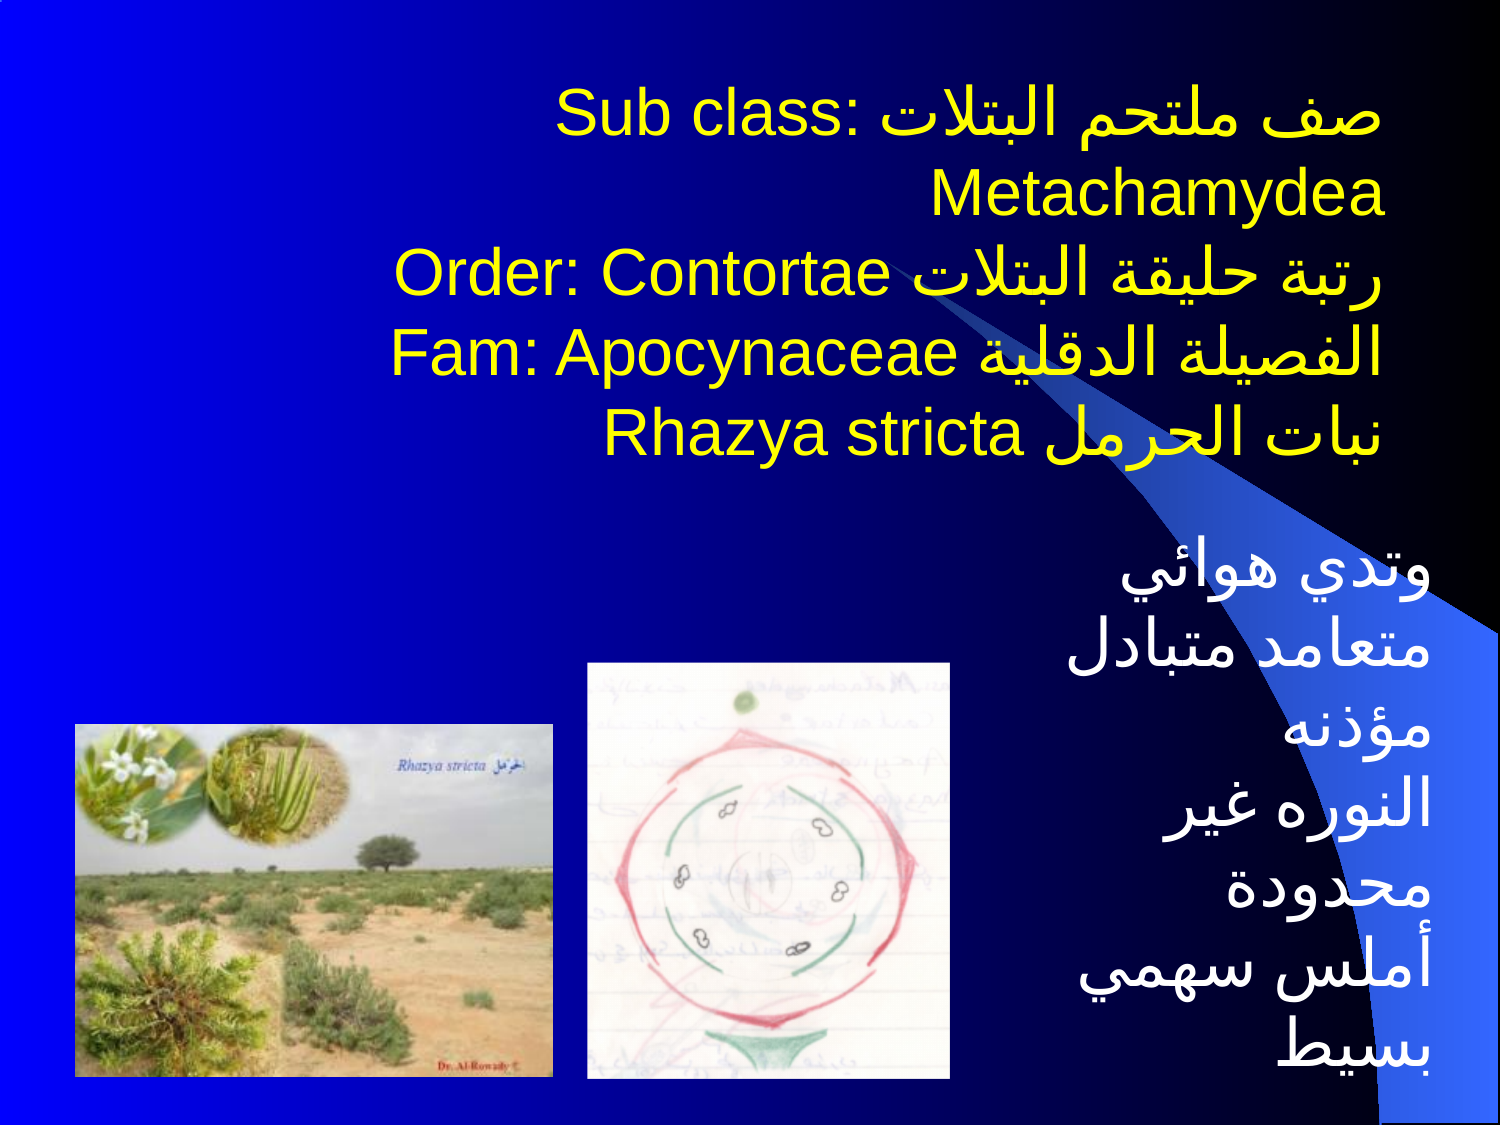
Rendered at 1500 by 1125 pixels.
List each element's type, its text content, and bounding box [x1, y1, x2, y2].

picture [74, 724, 553, 1078]
title صف ملتحم البتلات Sub class: Metachamydea رتبة حليقة البتلات Order: Contortae الفصيلة الدقلية Fam: Apocynaceae نبات الحرمل Rhazya stricta [74, 49, 1401, 488]
text_box وتدي هوائي متعامد متبادل مؤذنه النوره غير محدودة أملس سهمي بسيط [962, 562, 1451, 1038]
picture [560, 663, 977, 1078]
